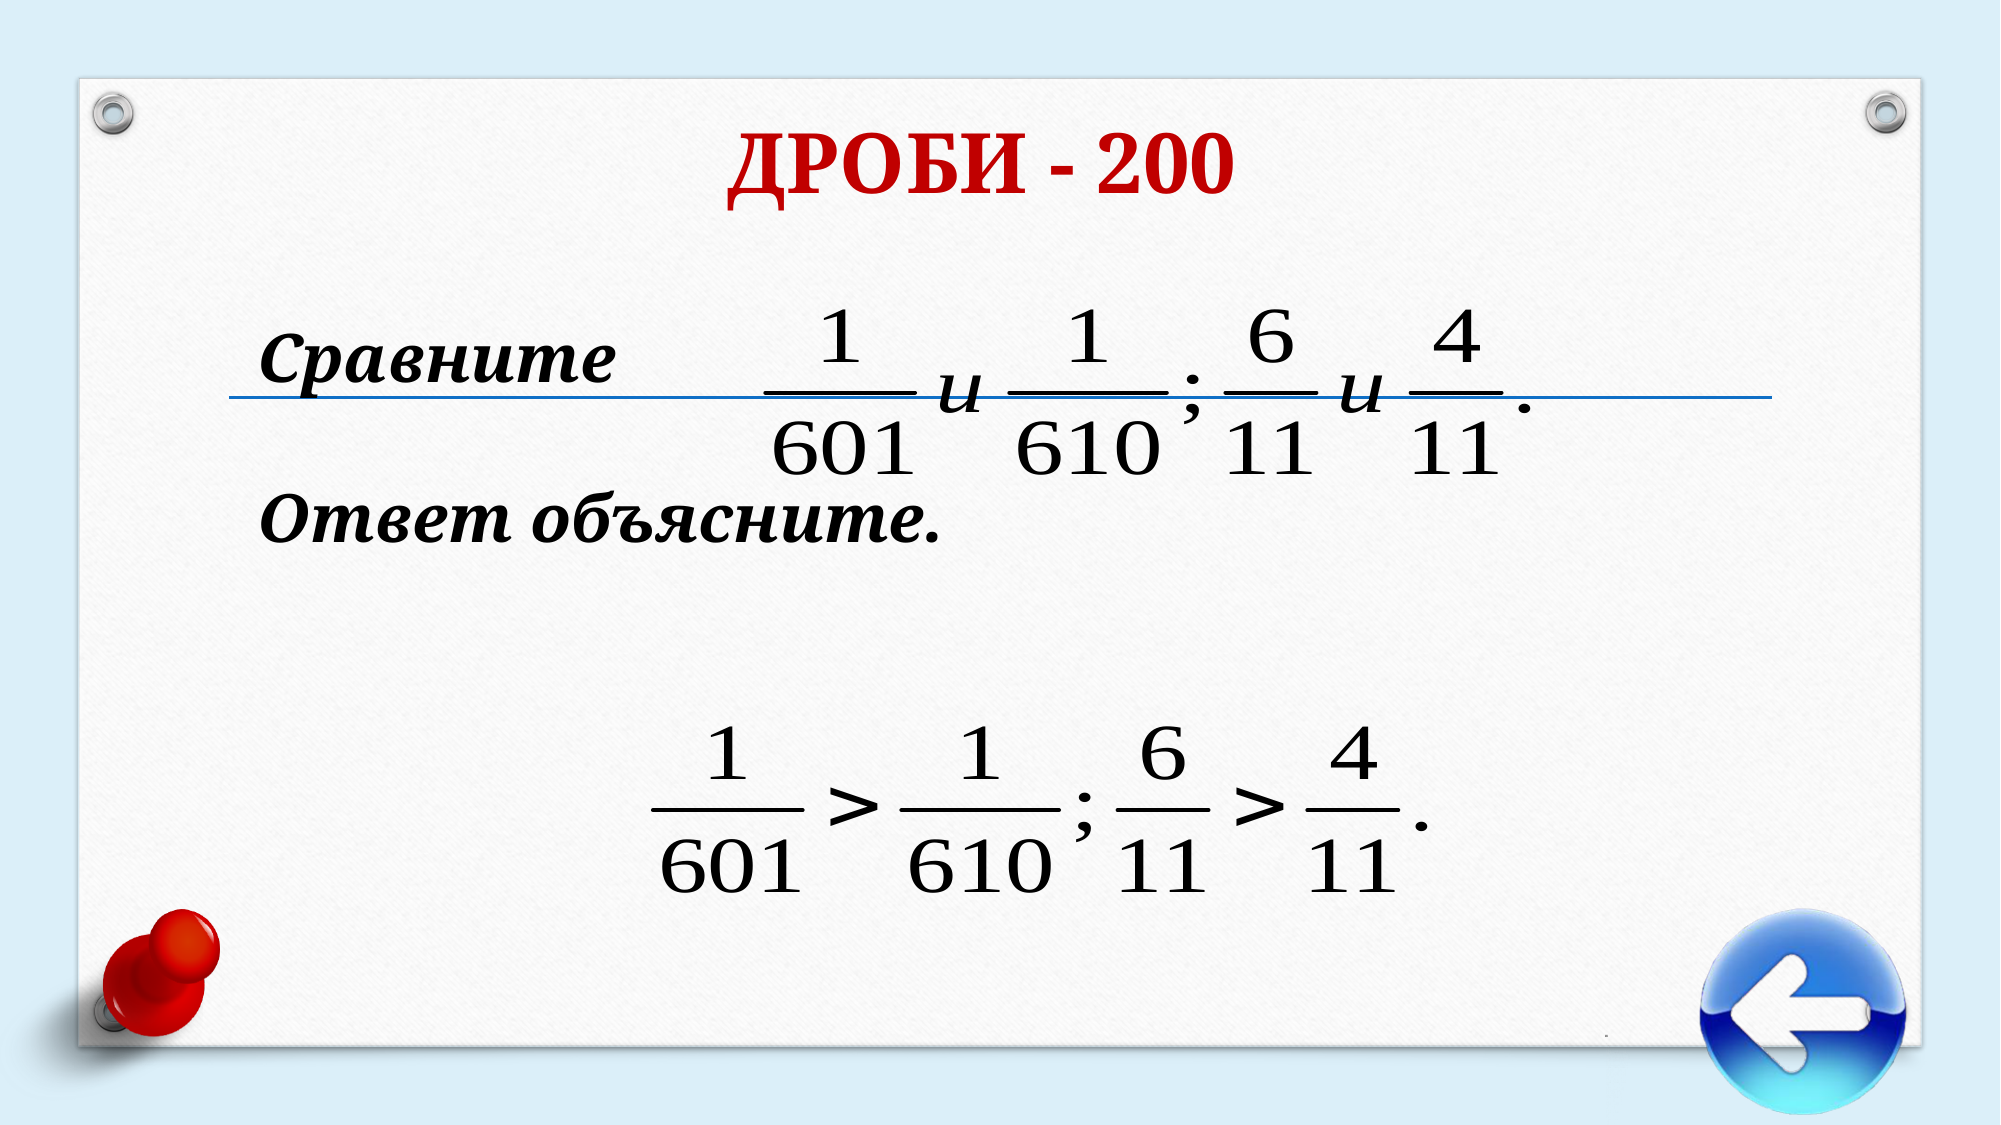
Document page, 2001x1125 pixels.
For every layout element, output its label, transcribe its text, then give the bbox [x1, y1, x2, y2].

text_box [227, 277, 1854, 595]
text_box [636, 703, 1446, 910]
picture [0, 0, 2000, 1125]
title ДРОБИ - 200 [194, 102, 1770, 317]
